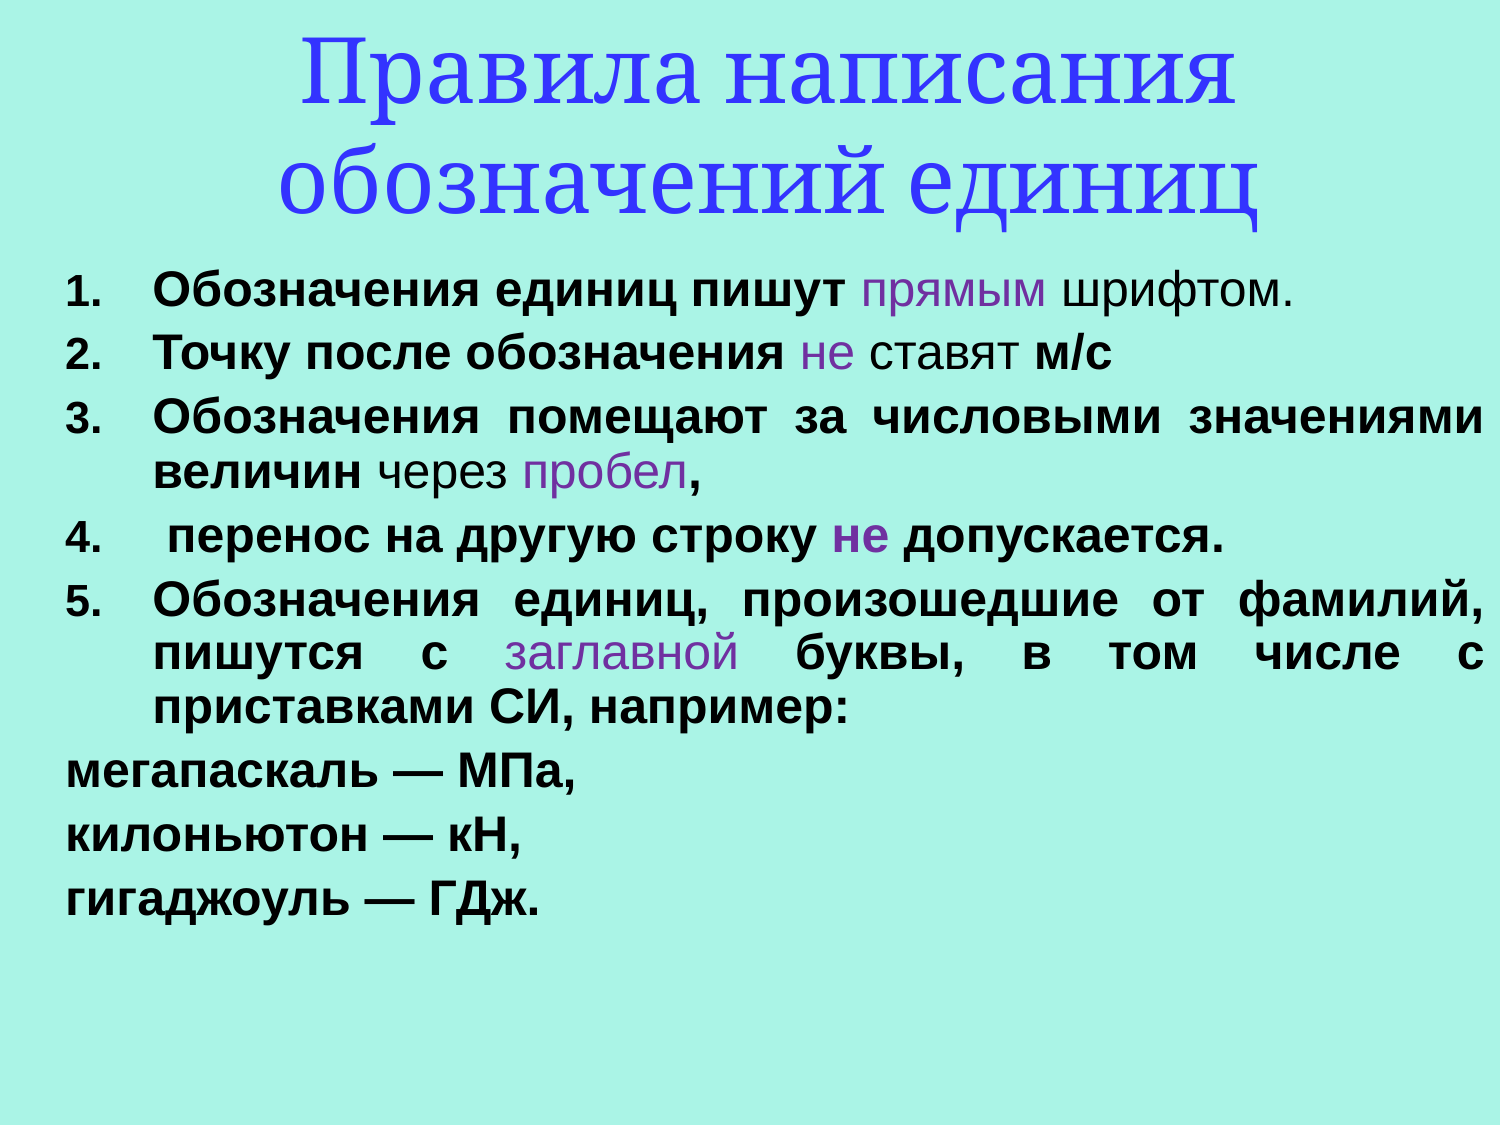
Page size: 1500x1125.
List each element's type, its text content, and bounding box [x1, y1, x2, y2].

list Обозначения единиц пишут прямым шрифтом. Точку после обозначения не ставят м/с Обозначения помещают за числовыми значениями величин через пробел, перенос на другую строку не допускается. Обозначения единиц, произошедшие от фамилий, пишутся с заглавной буквы, в том числе с приставками СИ, например: мегапаскаль — МПа, килоньютон — кН, гигаджоуль — ГДж. [50, 255, 1500, 1059]
title Правила написания обозначений единиц [37, 19, 1500, 226]
